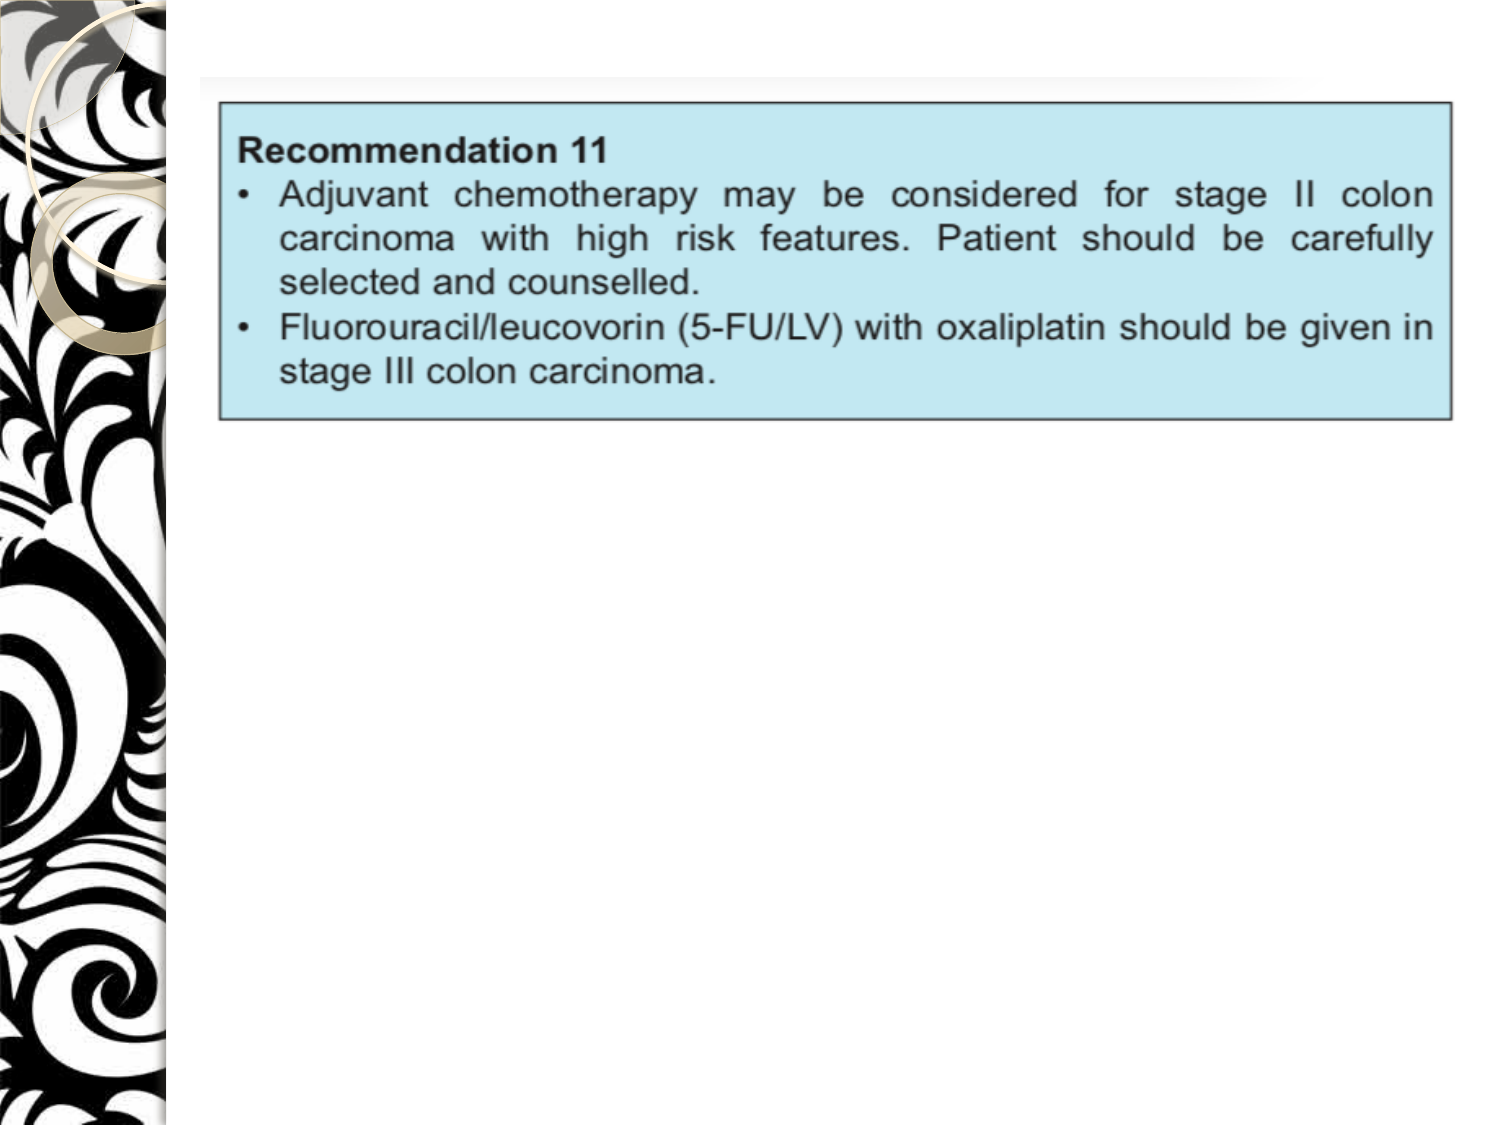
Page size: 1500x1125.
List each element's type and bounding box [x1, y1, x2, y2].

picture [62, 195, 160, 280]
picture [136, 0, 164, 4]
list [200, 76, 1474, 446]
picture [32, 13, 160, 207]
picture [53, 241, 160, 332]
picture [0, 134, 166, 1125]
